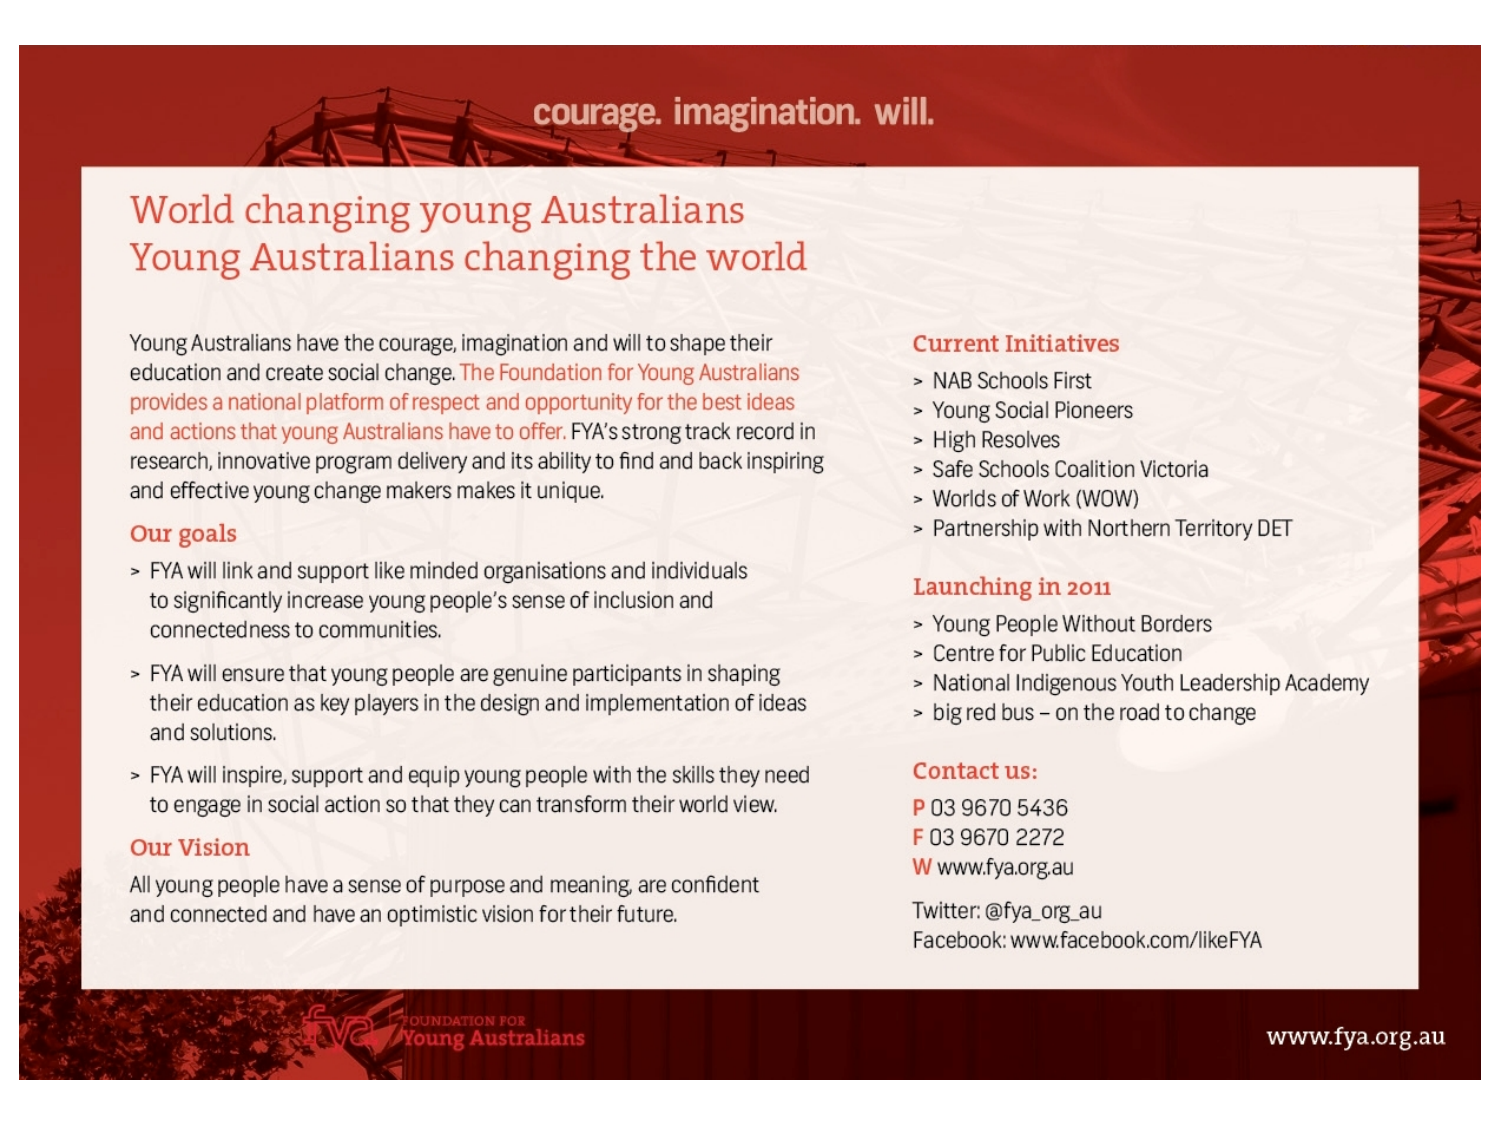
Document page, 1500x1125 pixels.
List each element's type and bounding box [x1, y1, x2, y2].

picture [19, 45, 1481, 1080]
